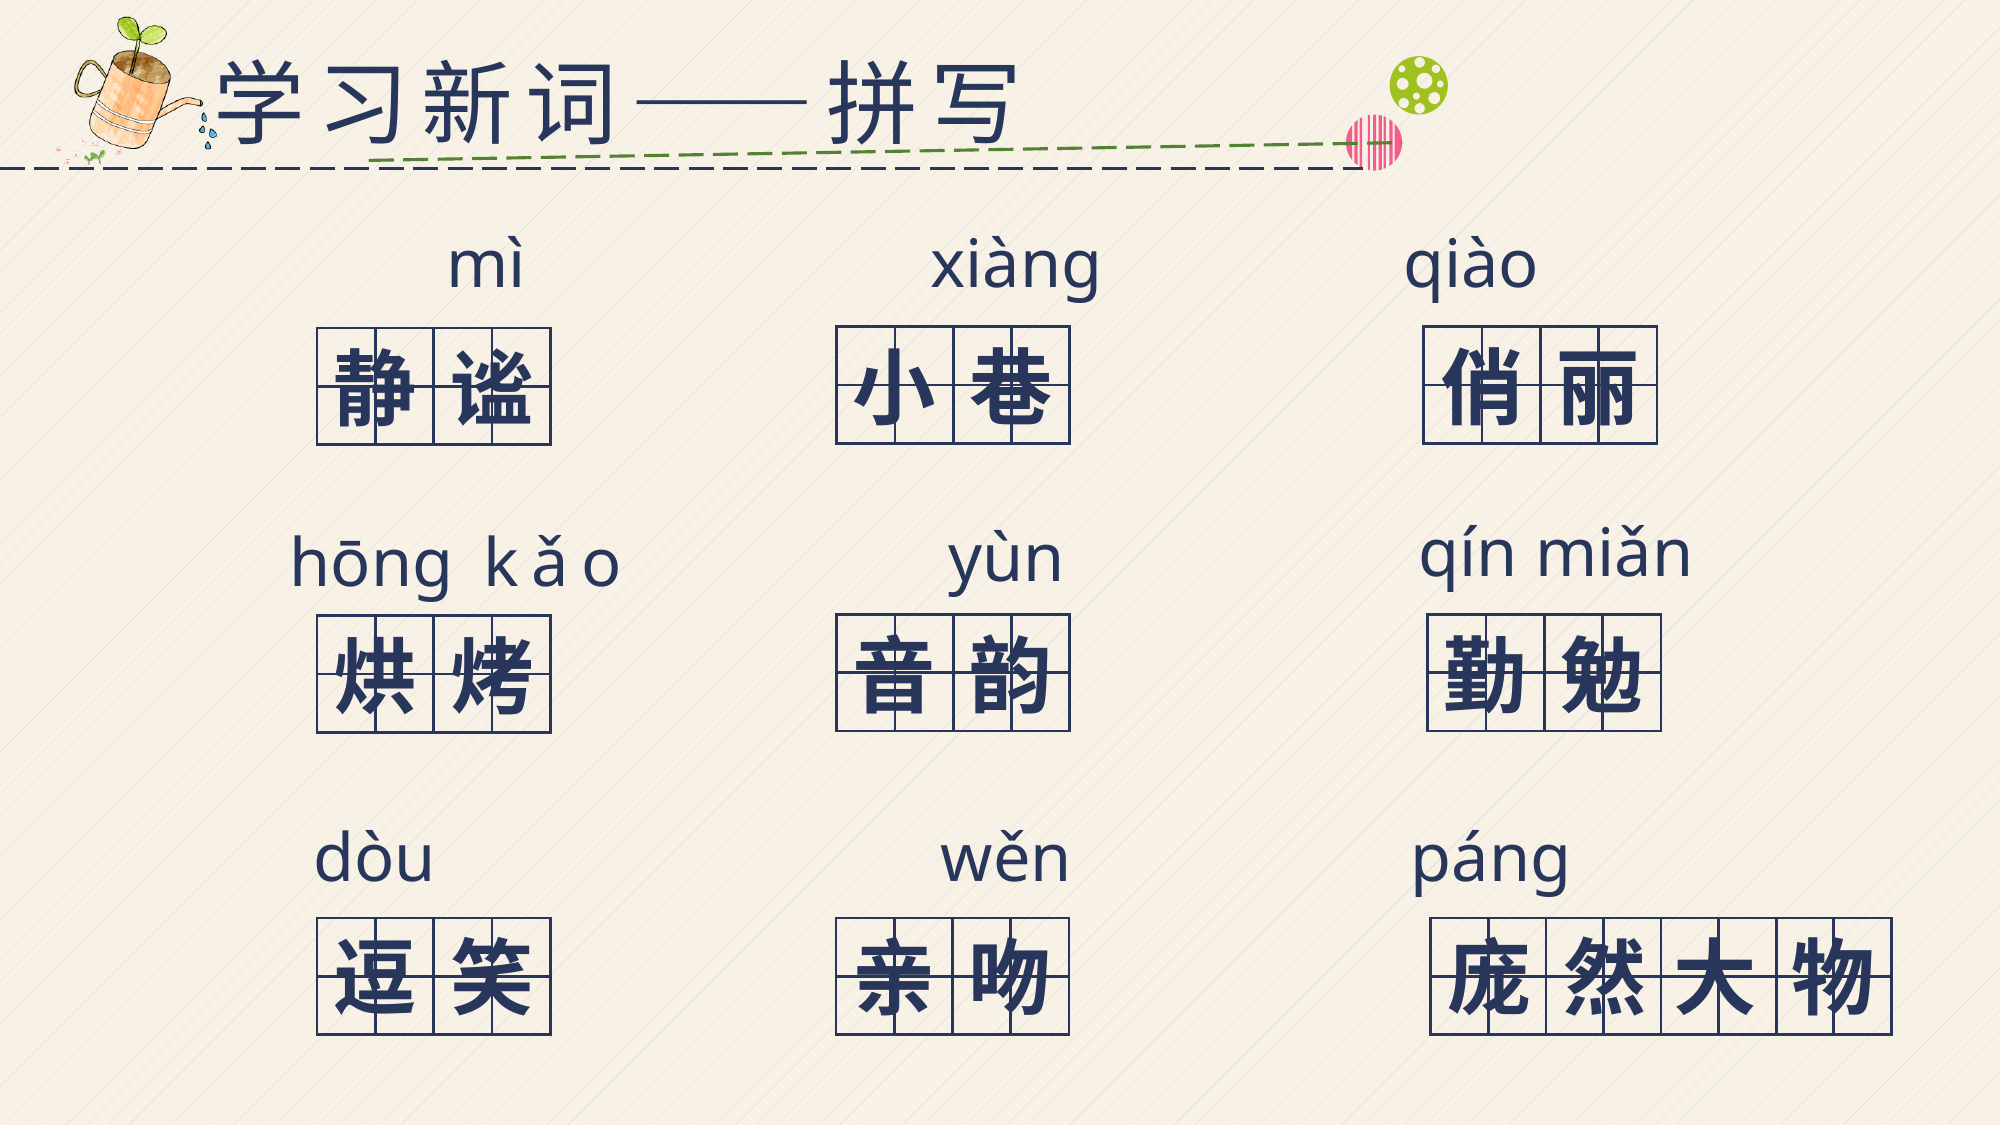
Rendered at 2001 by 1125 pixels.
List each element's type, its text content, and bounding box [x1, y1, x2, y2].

picture [54, 16, 217, 165]
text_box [1347, 501, 1766, 732]
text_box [1347, 807, 1892, 1035]
text_box [1388, 117, 1404, 168]
text_box [1389, 56, 1448, 115]
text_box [1294, 213, 1658, 444]
text_box [1366, 143, 1371, 172]
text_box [836, 507, 1125, 732]
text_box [835, 807, 1108, 1035]
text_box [225, 807, 551, 1035]
text_box [1366, 113, 1371, 141]
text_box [368, 142, 1346, 161]
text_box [836, 213, 1163, 444]
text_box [317, 213, 562, 446]
text_box [1372, 145, 1387, 172]
text_box [1345, 115, 1364, 170]
text_box 学习新词——拼写 [217, 38, 1083, 163]
text_box [1372, 113, 1387, 141]
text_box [210, 512, 703, 733]
